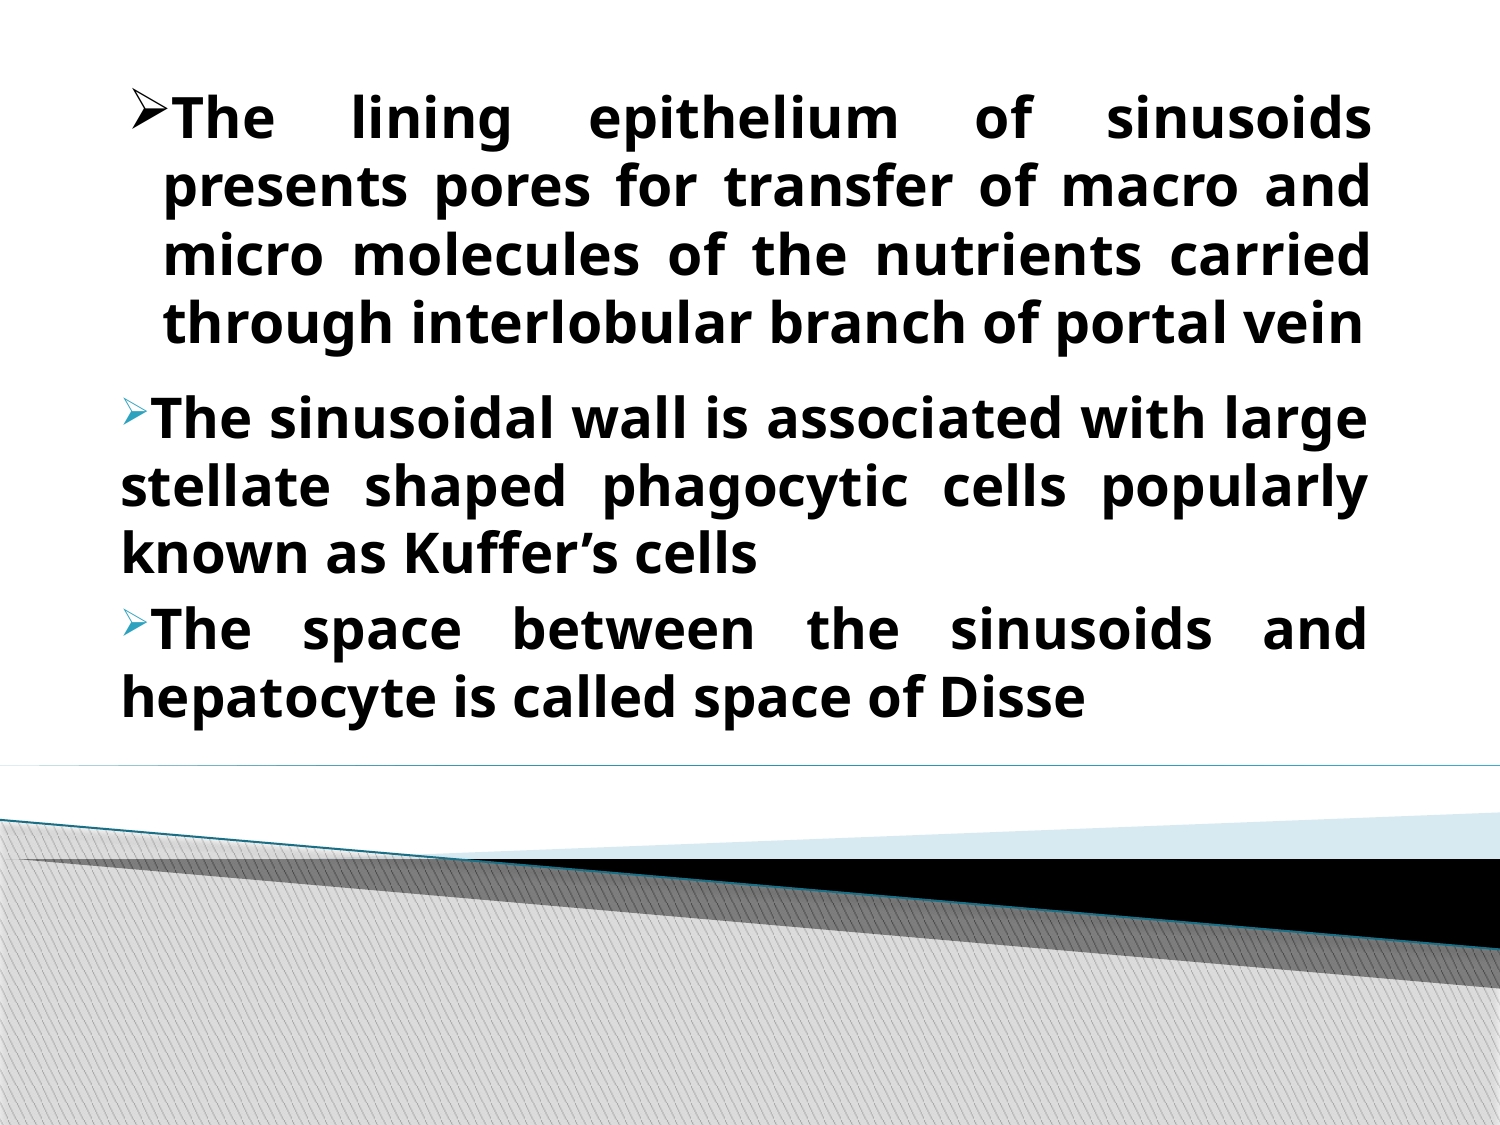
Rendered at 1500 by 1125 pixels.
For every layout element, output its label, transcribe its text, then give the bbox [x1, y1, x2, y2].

picture [5, 859, 1500, 989]
subtitle The sinusoidal wall is associated with large stellate shaped phagocytic cells popularly known as Kuffer’s cells The space between the sinusoids and hepatocyte is called space of Disse [112, 375, 1388, 825]
title The lining epithelium of sinusoids presents pores for transfer of macro and micro molecules of the nutrients carried through interlobular branch of portal vein [112, 50, 1388, 363]
